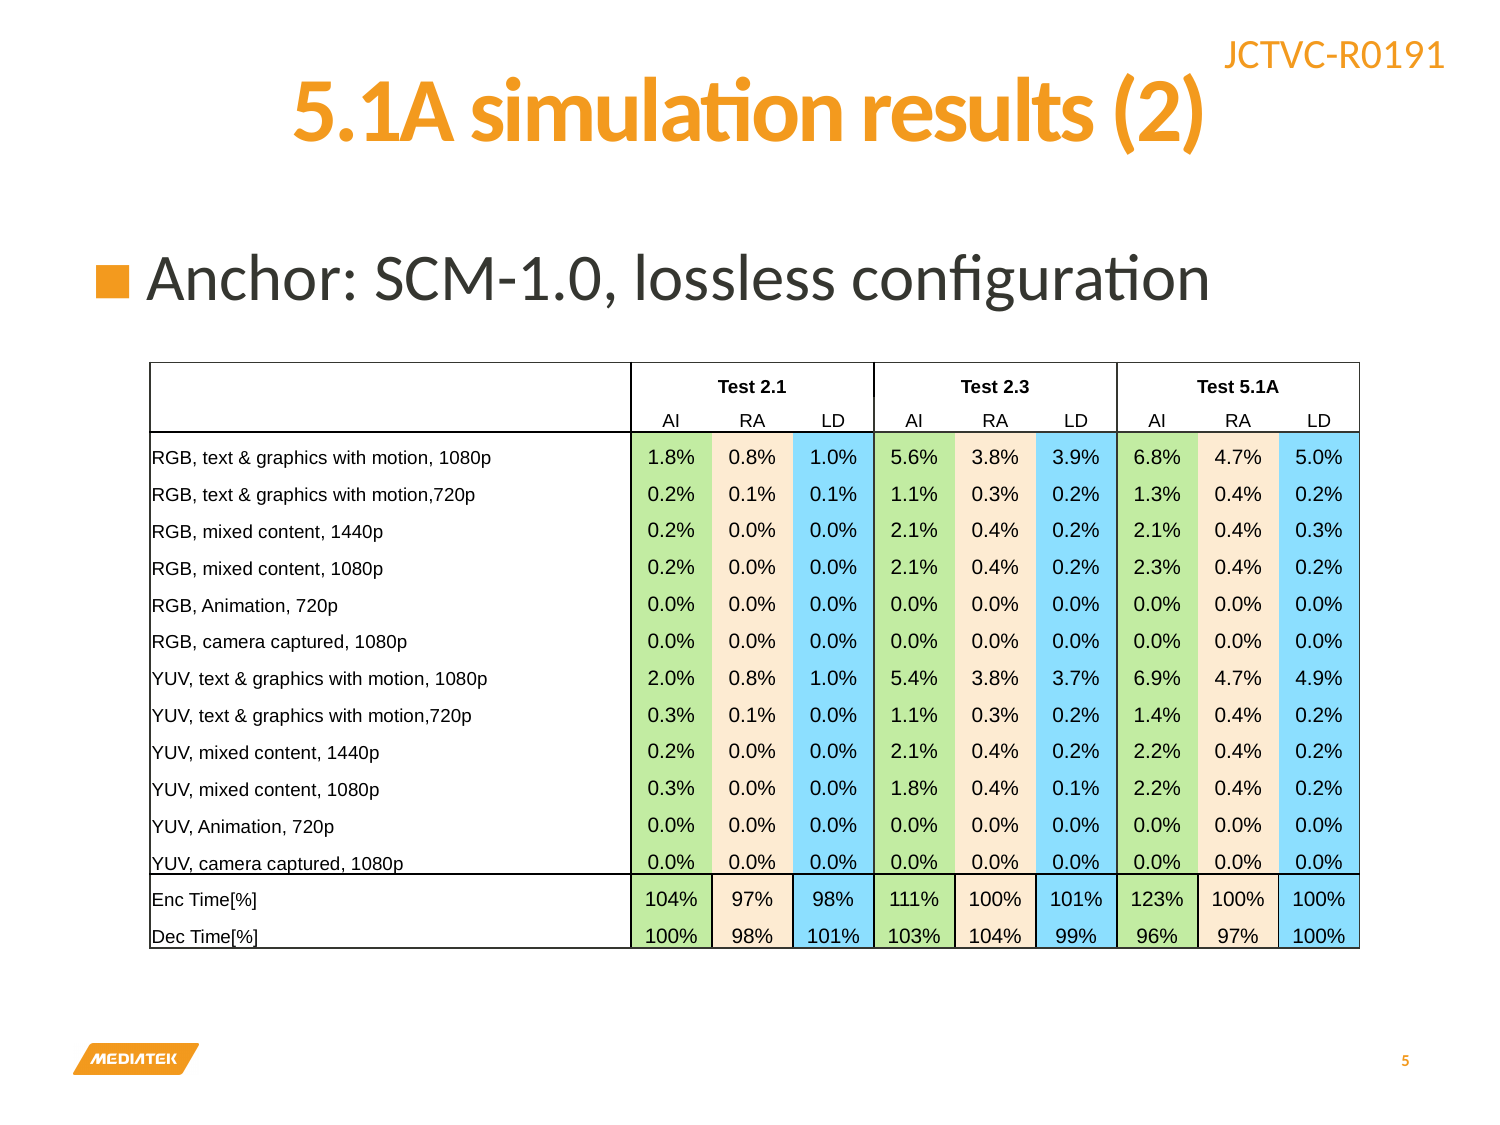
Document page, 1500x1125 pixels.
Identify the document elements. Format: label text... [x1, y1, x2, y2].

table_cell 0.4% [1198, 506, 1279, 542]
table_cell 0.8% [712, 653, 793, 690]
table_cell 98% [713, 911, 792, 947]
table_cell 0.2% [1036, 469, 1116, 506]
table_header Test 2.1 [632, 363, 873, 397]
table_cell 0.1% [793, 469, 873, 506]
table_cell 0.0% [712, 616, 793, 653]
table_cell 2.1% [875, 542, 955, 579]
table_cell 0.0% [1118, 800, 1198, 837]
table_cell 1.4% [1118, 690, 1198, 727]
table_cell 0.0% [632, 800, 712, 837]
table_cell 97% [1199, 911, 1278, 947]
table_cell 0.0% [1198, 579, 1279, 616]
table_cell 0.0% [712, 837, 793, 873]
table_cell 0.8% [712, 433, 793, 469]
table_cell 100% [1199, 875, 1278, 911]
table_cell 0.4% [1198, 727, 1279, 763]
table_cell 0.0% [1118, 616, 1198, 653]
table_cell 2.2% [1118, 727, 1198, 763]
table_cell 0.0% [1198, 837, 1279, 873]
table_cell 2.1% [875, 506, 955, 542]
table_cell 0.0% [875, 800, 955, 837]
table_cell 1.1% [875, 469, 955, 506]
table_cell 0.2% [1279, 542, 1359, 579]
table_cell YUV, mixed content, 1080p [151, 763, 630, 800]
table_cell 2.1% [875, 727, 955, 763]
table_header [151, 363, 630, 397]
table_cell 0.0% [712, 506, 793, 542]
table_cell 3.8% [955, 433, 1036, 469]
table_cell YUV, mixed content, 1440p [151, 727, 630, 763]
table_cell 5.4% [875, 653, 955, 690]
table_cell 0.0% [712, 542, 793, 579]
table_cell 0.2% [632, 506, 712, 542]
table_cell 0.1% [712, 469, 793, 506]
table_cell 0.0% [1279, 837, 1359, 873]
table_cell YUV, Animation, 720p [151, 800, 630, 837]
table_cell 2.1% [1118, 506, 1198, 542]
table_cell 0.2% [632, 469, 712, 506]
table_cell 97% [713, 875, 792, 911]
table_cell 0.3% [1279, 506, 1359, 542]
table_cell 101% [794, 911, 873, 947]
table_cell 99% [1037, 911, 1116, 947]
table_cell 0.2% [1279, 763, 1359, 800]
table_cell 0.2% [632, 727, 712, 763]
table_cell 0.0% [1036, 800, 1116, 837]
table_header Test 5.1A [1118, 363, 1359, 397]
table_cell 0.0% [793, 763, 873, 800]
table_cell 0.0% [712, 579, 793, 616]
table_cell 4.7% [1198, 653, 1279, 690]
table_cell Enc Time[%] [151, 875, 630, 911]
table_cell 0.3% [955, 469, 1036, 506]
table_cell RGB, text & graphics with motion, 1080p [151, 433, 630, 469]
table_cell 0.2% [1279, 469, 1359, 506]
table_cell RA [1198, 397, 1279, 431]
table_cell RGB, text & graphics with motion,720p [151, 469, 630, 506]
table_cell 0.1% [1036, 763, 1116, 800]
table_cell AI [1118, 397, 1198, 431]
table_cell AI [875, 397, 955, 431]
table_cell RA [955, 397, 1036, 431]
table_cell 0.0% [793, 579, 873, 616]
table_cell 0.2% [1036, 542, 1116, 579]
table_cell 0.0% [632, 616, 712, 653]
table_cell 0.0% [955, 579, 1036, 616]
table_cell 101% [1037, 875, 1116, 911]
table_cell 96% [1118, 911, 1197, 947]
table_cell 0.0% [875, 579, 955, 616]
table_cell 0.0% [1279, 579, 1359, 616]
table_cell 6.9% [1118, 653, 1198, 690]
table_cell 0.0% [1279, 800, 1359, 837]
table_cell 0.0% [632, 837, 712, 873]
table_cell 123% [1118, 875, 1197, 911]
table_cell 3.8% [955, 653, 1036, 690]
table_cell 100% [1279, 911, 1359, 947]
table_cell 0.0% [1118, 837, 1198, 873]
table_cell 3.9% [1036, 433, 1116, 469]
table_cell 0.0% [793, 506, 873, 542]
slide_number 5 [1251, 1029, 1425, 1090]
table_cell 3.7% [1036, 653, 1116, 690]
table_cell 2.0% [632, 653, 712, 690]
list Anchor: SCM-1.0, lossless configuration [75, 226, 1360, 363]
table_cell [151, 397, 630, 431]
table_cell 0.0% [955, 837, 1036, 873]
table_cell 98% [794, 875, 873, 911]
table_cell 0.4% [955, 727, 1036, 763]
table_cell 0.0% [793, 690, 873, 727]
picture [73, 1043, 199, 1075]
table_cell 100% [632, 911, 711, 947]
table_cell 0.3% [632, 763, 712, 800]
table_cell 0.0% [1198, 800, 1279, 837]
table_cell 5.0% [1279, 433, 1359, 469]
title 5.1A simulation results (2) [75, 70, 1425, 257]
table_cell YUV, camera captured, 1080p [151, 837, 630, 873]
table_cell 4.9% [1279, 653, 1359, 690]
table_cell 100% [1279, 875, 1359, 911]
table_cell 0.0% [793, 837, 873, 873]
table_cell Dec Time[%] [151, 911, 630, 947]
table_cell 0.0% [1036, 616, 1116, 653]
table_cell 100% [956, 875, 1035, 911]
table_cell 0.0% [712, 800, 793, 837]
table_cell 0.2% [1279, 727, 1359, 763]
table_cell 0.4% [955, 542, 1036, 579]
table_cell 0.0% [875, 616, 955, 653]
table_cell 111% [875, 875, 954, 911]
table_cell 0.2% [1279, 690, 1359, 727]
table_cell LD [1279, 397, 1359, 431]
table_cell RGB, Animation, 720p [151, 579, 630, 616]
table_cell LD [793, 397, 873, 431]
table_cell 0.4% [1198, 690, 1279, 727]
table_cell RGB, mixed content, 1080p [151, 542, 630, 579]
table_cell 0.0% [793, 727, 873, 763]
table_cell 0.0% [955, 616, 1036, 653]
table_cell 1.8% [632, 433, 712, 469]
table_cell 0.4% [955, 506, 1036, 542]
table_cell RGB, camera captured, 1080p [151, 616, 630, 653]
table_cell 0.0% [632, 579, 712, 616]
table_cell 0.0% [793, 800, 873, 837]
table_cell YUV, text & graphics with motion, 1080p [151, 653, 630, 690]
table_cell 0.3% [632, 690, 712, 727]
table_cell 104% [956, 911, 1035, 947]
table_cell 0.3% [955, 690, 1036, 727]
table_cell 0.4% [1198, 542, 1279, 579]
table_cell 0.2% [1036, 506, 1116, 542]
table_cell RA [712, 397, 793, 431]
table_cell AI [632, 397, 712, 431]
table_cell 5.6% [875, 433, 955, 469]
table_cell 0.1% [712, 690, 793, 727]
table_cell LD [1036, 397, 1116, 431]
table_cell 0.2% [632, 542, 712, 579]
table_cell 1.3% [1118, 469, 1198, 506]
table_cell 1.0% [793, 433, 873, 469]
table_cell 0.0% [712, 763, 793, 800]
table_cell 103% [875, 911, 954, 947]
table_header Test 2.3 [875, 363, 1116, 397]
table_cell 0.0% [875, 837, 955, 873]
table_cell 0.0% [955, 800, 1036, 837]
table_cell 0.2% [1036, 690, 1116, 727]
table_cell 2.2% [1118, 763, 1198, 800]
table_cell 0.0% [793, 542, 873, 579]
table_cell 1.0% [793, 653, 873, 690]
table_cell 0.0% [793, 616, 873, 653]
table_cell 0.0% [1036, 837, 1116, 873]
table_cell 1.8% [875, 763, 955, 800]
table_cell 0.0% [1036, 579, 1116, 616]
table_cell 0.4% [1198, 469, 1279, 506]
table_cell 0.0% [1198, 616, 1279, 653]
table_cell 2.3% [1118, 542, 1198, 579]
table_cell 0.4% [955, 763, 1036, 800]
table_cell 4.7% [1198, 433, 1279, 469]
table_cell 104% [632, 875, 711, 911]
table_cell 0.4% [1198, 763, 1279, 800]
table_cell 1.1% [875, 690, 955, 727]
table_cell 0.0% [712, 727, 793, 763]
table_cell 0.0% [1118, 579, 1198, 616]
table_cell YUV, text & graphics with motion,720p [151, 690, 630, 727]
table_cell 6.8% [1118, 433, 1198, 469]
table_cell 0.2% [1036, 727, 1116, 763]
table_cell 0.0% [1279, 616, 1359, 653]
table_cell RGB, mixed content, 1440p [151, 506, 630, 542]
